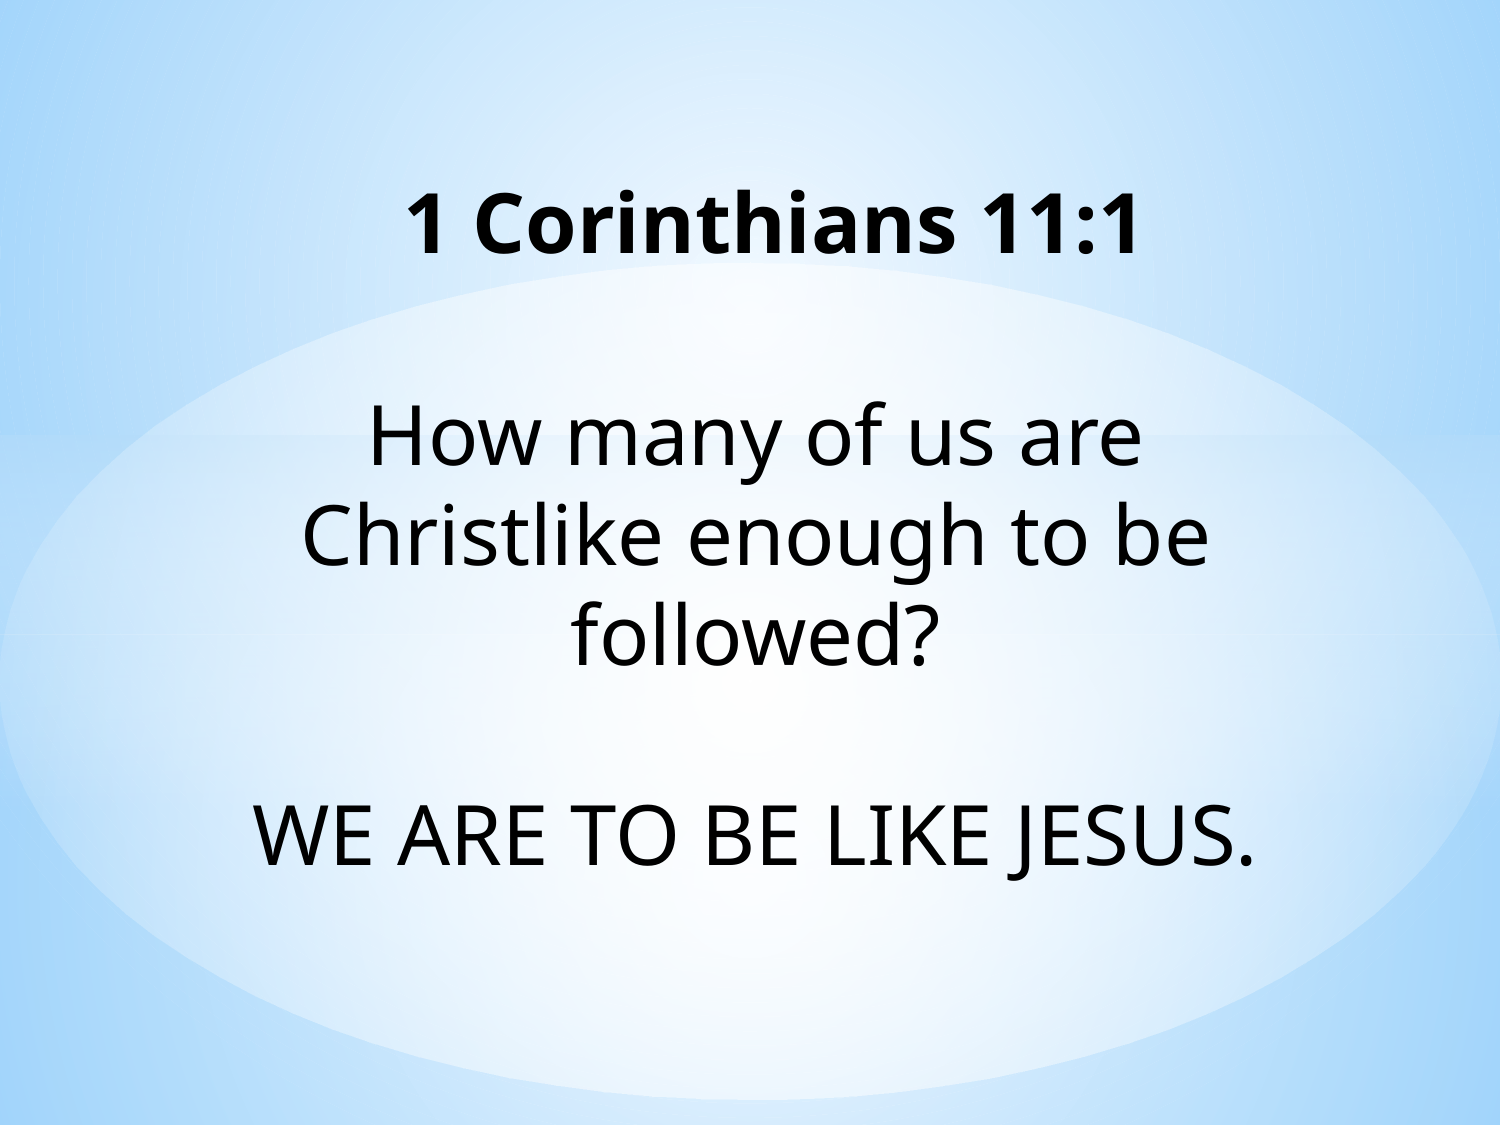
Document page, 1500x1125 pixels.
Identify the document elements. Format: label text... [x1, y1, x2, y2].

text_box How many of us are Christlike enough to be followed? [187, 375, 1325, 690]
text_box 1 Corinthians 11:1 [324, 162, 1225, 278]
text_box WE ARE TO BE LIKE JESUS. [237, 774, 1275, 890]
